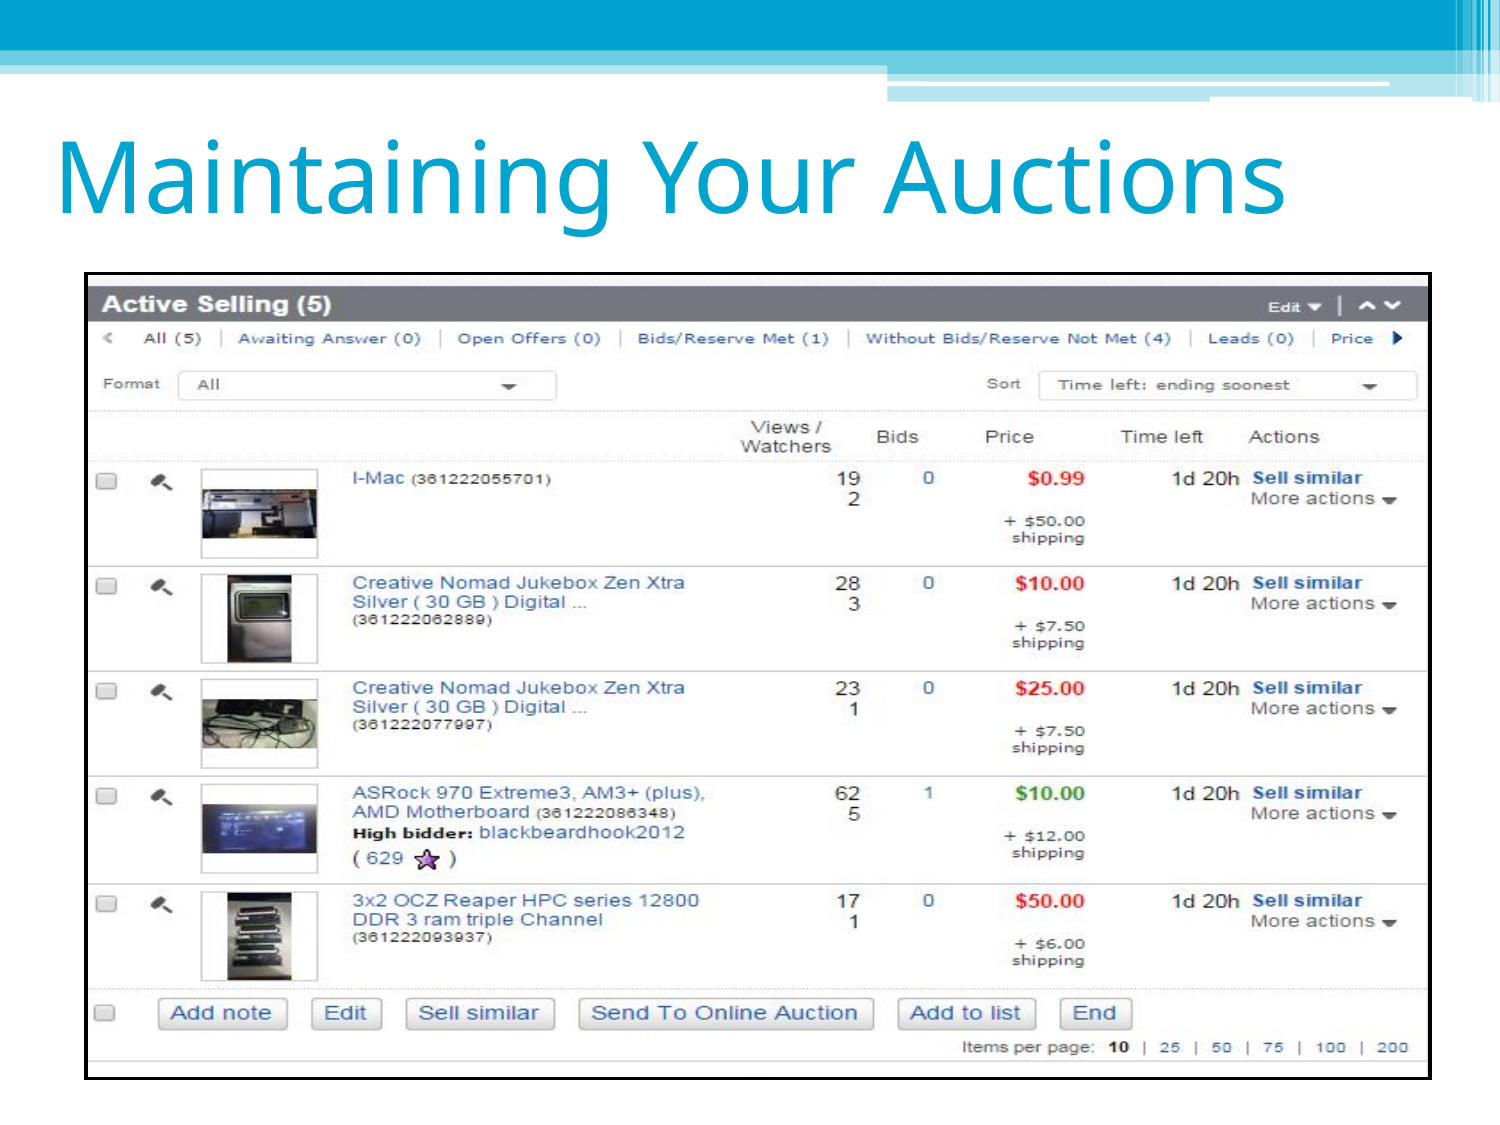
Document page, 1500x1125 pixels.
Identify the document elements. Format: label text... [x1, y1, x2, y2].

picture [87, 274, 1429, 1078]
title Maintaining Your Auctions [39, 87, 1500, 261]
